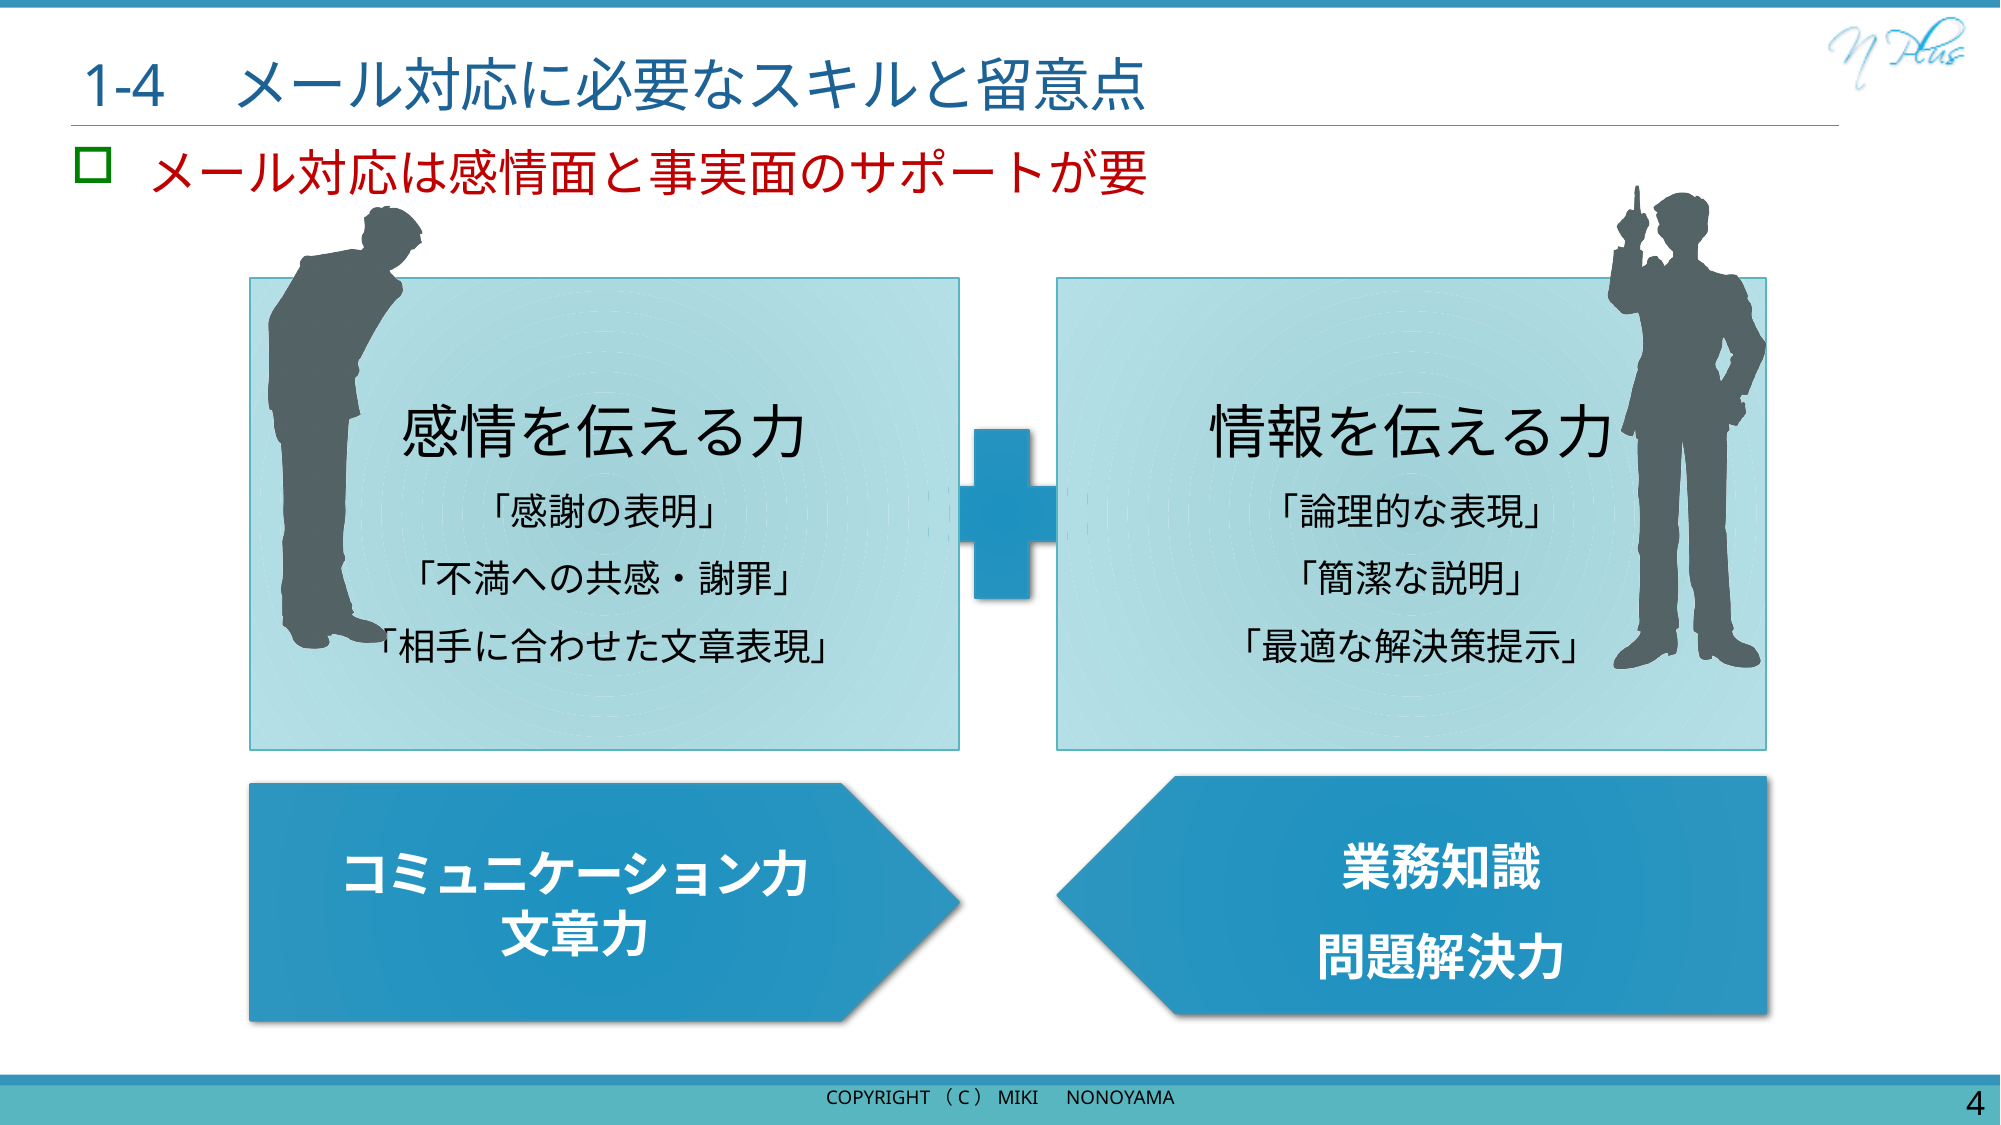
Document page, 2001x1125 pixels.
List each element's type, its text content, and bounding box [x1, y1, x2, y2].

text_box コミュニケーション力 文章力 [249, 783, 960, 1022]
title 1-4 メール対応に必要なスキルと留意点 [66, 47, 1830, 126]
picture [1587, 167, 1786, 687]
list メール対応は感情面と事実面のサポートが要 [70, 140, 1929, 1041]
picture [1815, 8, 1980, 112]
picture [249, 188, 440, 666]
footer Copyright（c）Miki Nonoyama [604, 1074, 1396, 1120]
slide_number 4 [1784, 1074, 2000, 1125]
text_box 情報を伝える力 「論理的な表現」 「簡潔な説明」 「最適な解決策提示」 [1056, 277, 1767, 751]
text_box 業務知識 問題解決力 [1056, 776, 1767, 1015]
